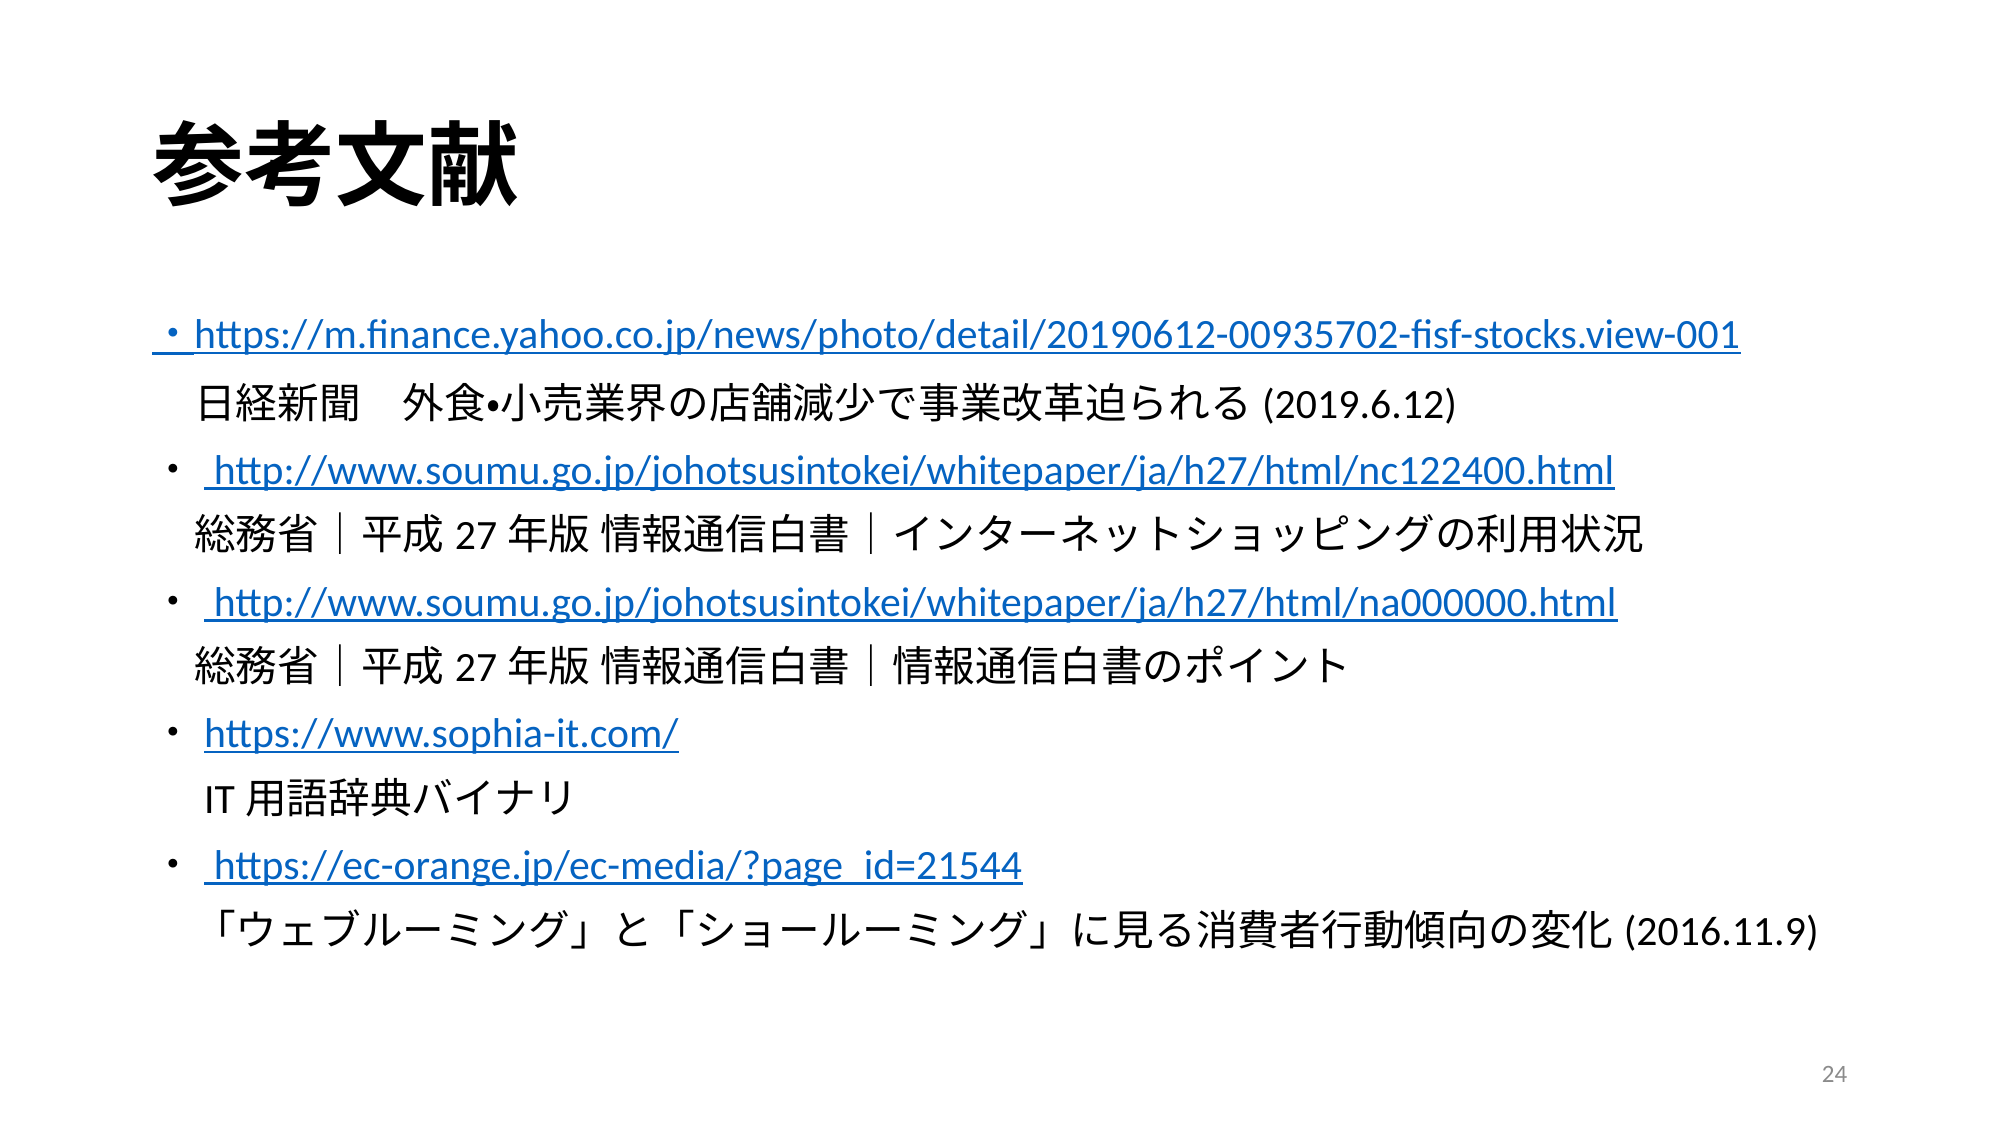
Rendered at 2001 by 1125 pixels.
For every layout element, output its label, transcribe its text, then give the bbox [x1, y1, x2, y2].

slide_number 24 [1412, 1042, 1863, 1103]
list ・https://m.finance.yahoo.co.jp/news/photo/detail/20190612-00935702-fisf-stocks.view-001 日経新聞 外食・小売業界の店舗減少で事業改革迫られる(2019.6.12) ・ http://www.soumu.go.jp/johotsusintokei/whitepaper/ja/h27/html/nc122400.html 総務省｜平成27年版 情報通信白書｜インターネットショッピングの利用状況 ・ http://www.soumu.go.jp/johotsusintokei/whitepaper/ja/h27/html/na000000.html 総務省｜平成27年版 情報通信白書｜情報通信白書のポイント ・https://www.sophia-it.com/ IT用語辞典バイナリ ・ https://ec-orange.jp/ec-media/?page_id=21544 「ウェブルーミング」と「ショールーミング」に見る消費者行動傾向の変化(2016.11.9) [137, 299, 1863, 1014]
title 参考文献 [137, 59, 1863, 278]
